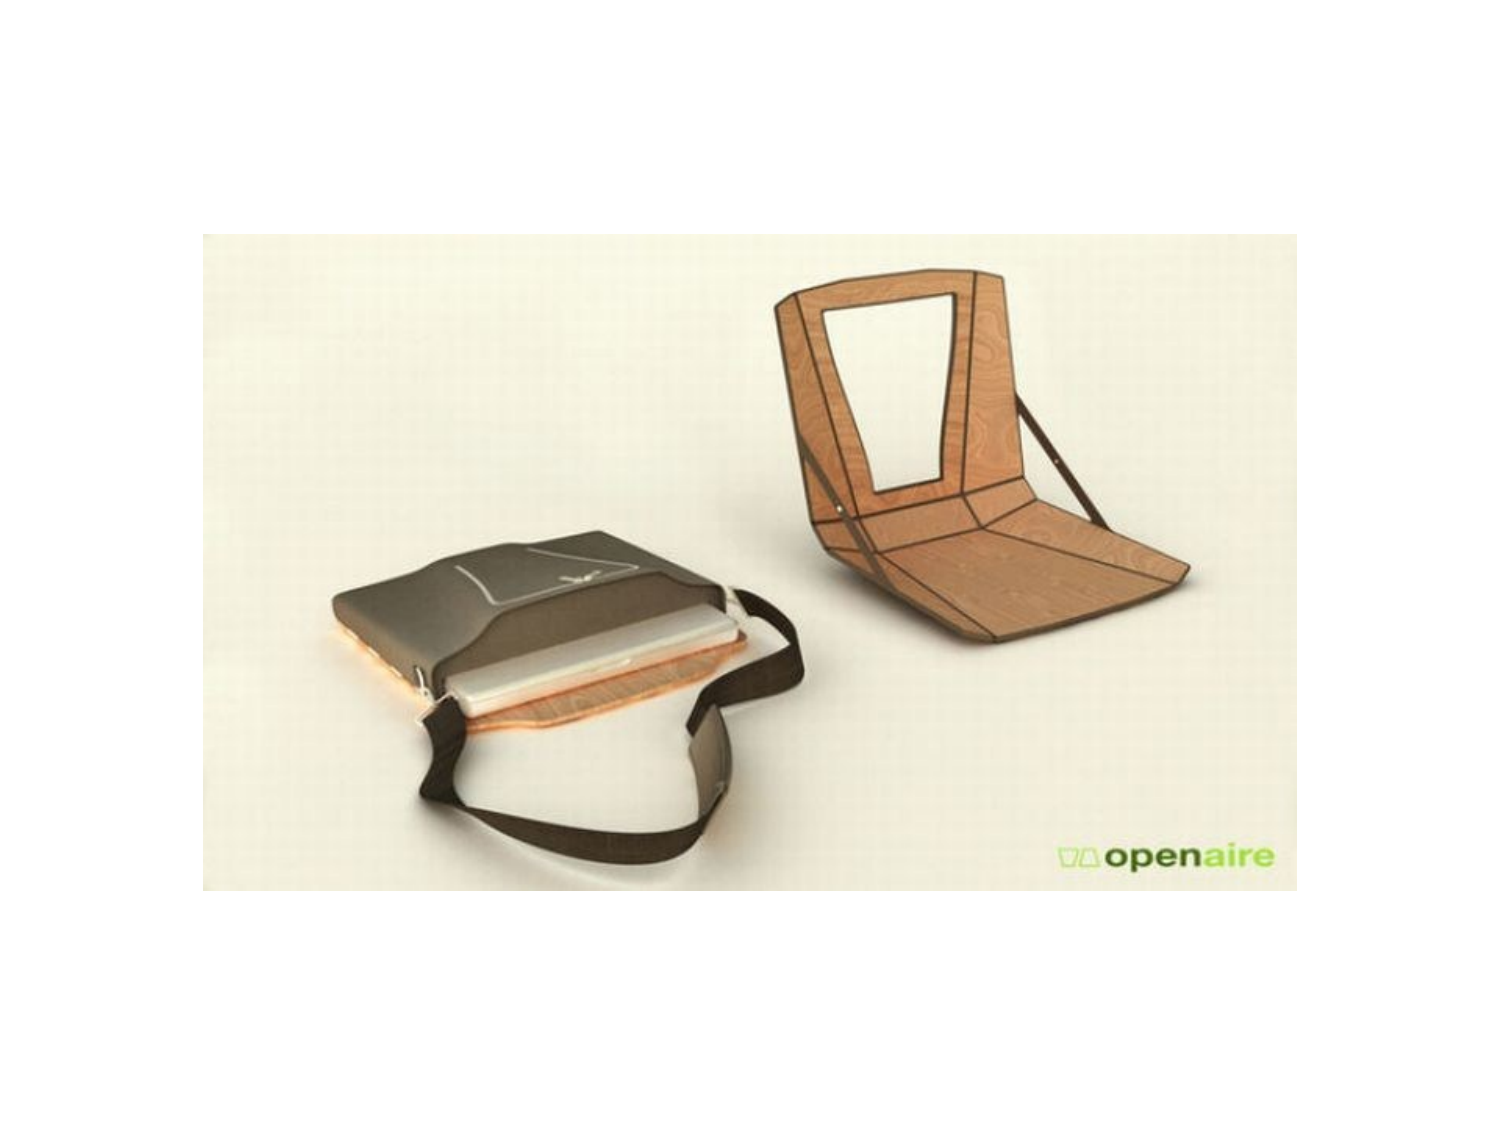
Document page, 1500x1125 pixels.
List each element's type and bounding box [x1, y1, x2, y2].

picture [202, 234, 1298, 891]
